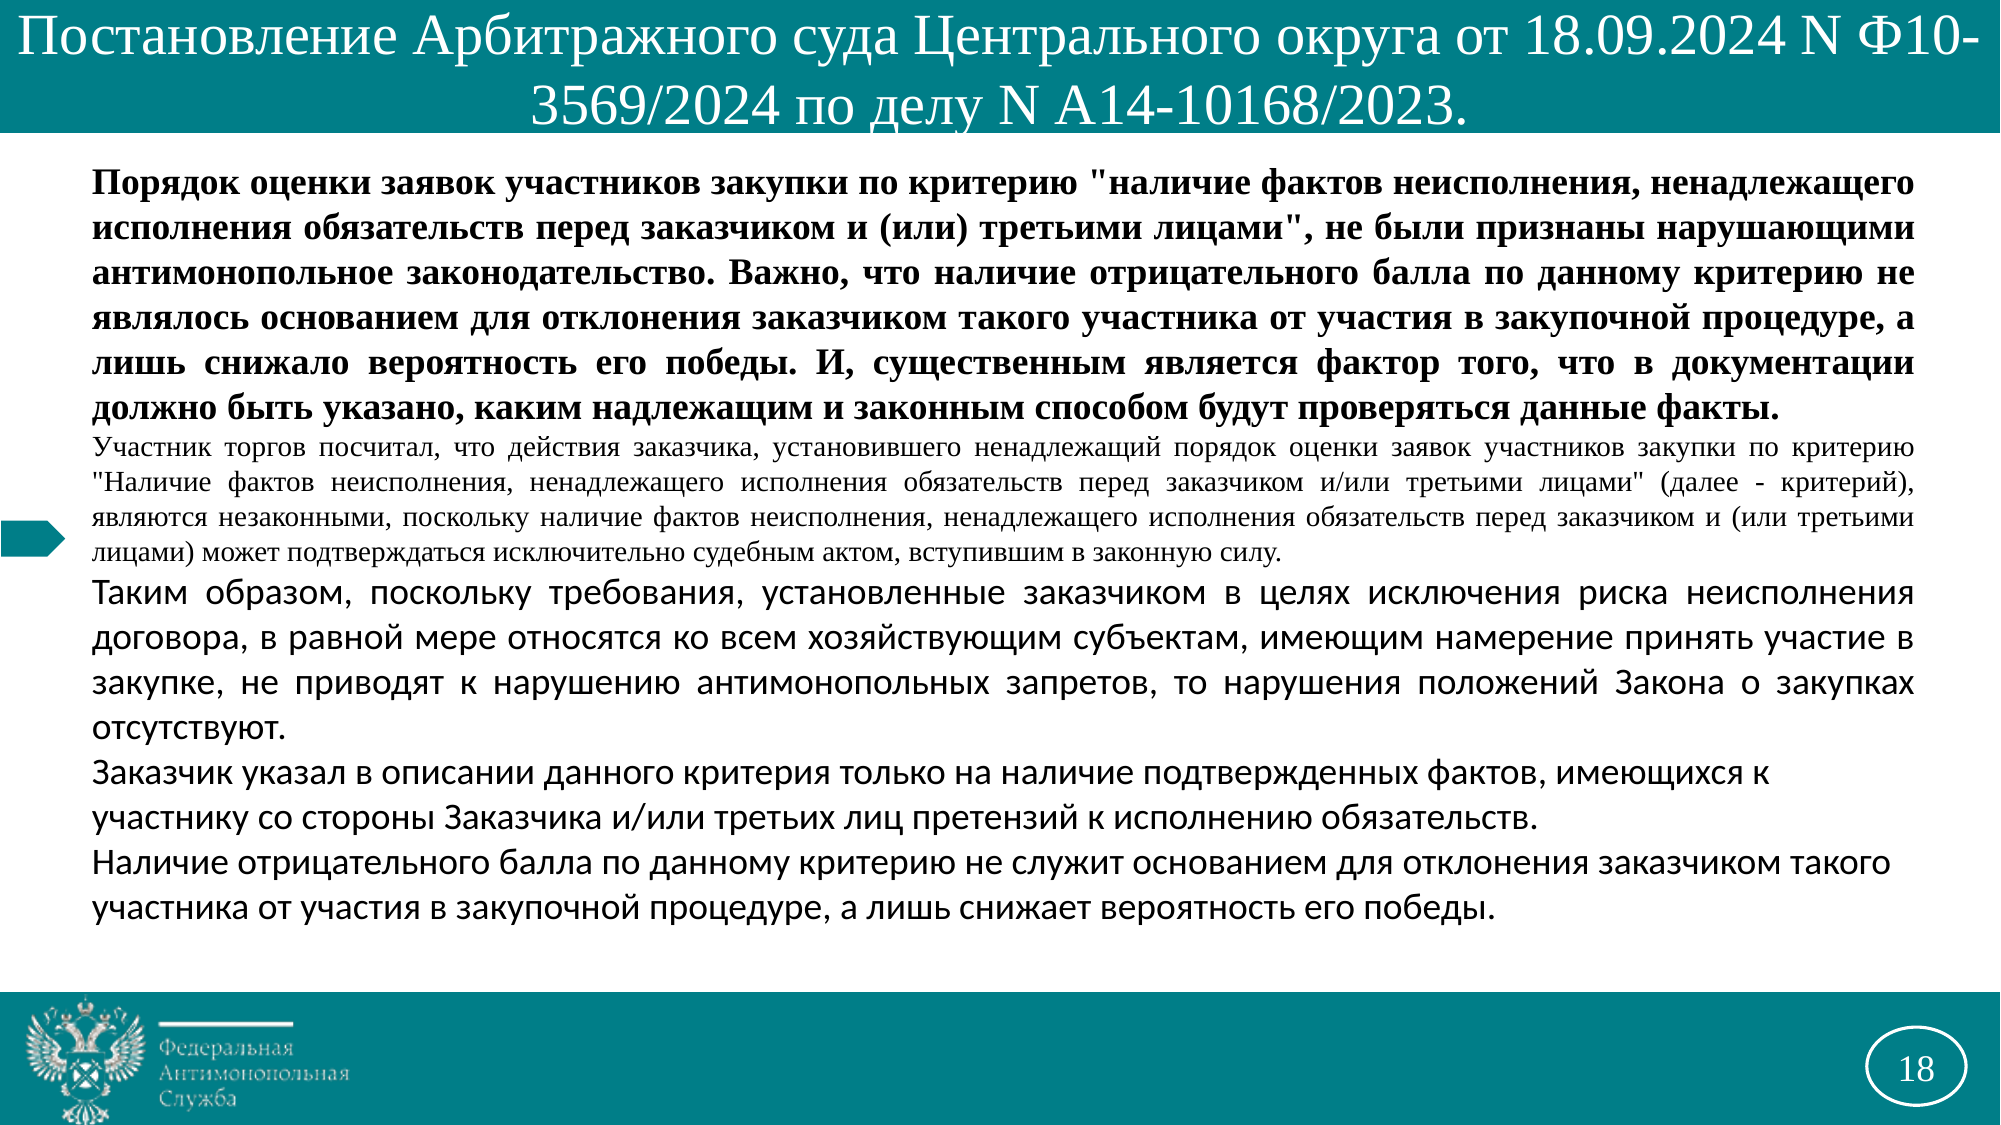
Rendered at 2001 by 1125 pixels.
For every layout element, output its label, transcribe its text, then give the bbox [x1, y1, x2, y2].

text_box [10, 132, 1967, 328]
picture [25, 994, 350, 1125]
text_box Порядок оценки заявок участников закупки по критерию "наличие фактов неисполнения, ненадлежащего исполнения обязательств перед заказчиком и (или) третьими лицами", не были признаны нарушающими антимонопольное законодательство. Важно, что наличие отрицательного балла по данному критерию не являлось основанием для отклонения заказчиком такого участника от участия в закупочной процедуре, а лишь снижало вероятность его победы. И, существенным является фактор того, что в документации должно быть указано, каким надлежащим и законным способом будут проверяться данные факты. Участник торгов посчитал, что действия заказчика, установившего ненадлежащий порядок оценки заявок участников закупки по критерию "Наличие фактов неисполнения, ненадлежащего исполнения обязательств перед заказчиком и/или третьими лицами" (далее - критерий), являются незаконными, поскольку наличие фактов неисполнения, ненадлежащего исполнения обязательств перед заказчиком и (или третьими лицами) может подтверждаться исключительно судебным актом, вступившим в законную силу. Таким образом, поскольку требования, установленные заказчиком в целях исключения риска неисполнения договора, в равной мере относятся ко всем хозяйствующим субъектам, имеющим намерение принять участие в закупке, не приводят к нарушению антимонопольных запретов, то нарушения положений Закона о закупках отсутствуют. Заказчик указал в описании данного критерия только на наличие подтвержденных фактов, имеющихся к участнику со стороны Заказчика и/или третьих лиц претензий к исполнению обязательств. Наличие отрицательного балла по данному критерию не служит основанием для отклонения заказчиком такого участника от участия в закупочной процедуре, а лишь снижает вероятность его победы. [77, 149, 1932, 980]
text_box [0, 991, 2000, 1125]
text_box 18 [1865, 1026, 1968, 1107]
text_box [0, 518, 69, 559]
text_box Постановление Арбитражного суда Центрального округа от 18.09.2024 N Ф10-3569/2024 по делу N А14-10168/2023. . [0, 0, 2000, 134]
